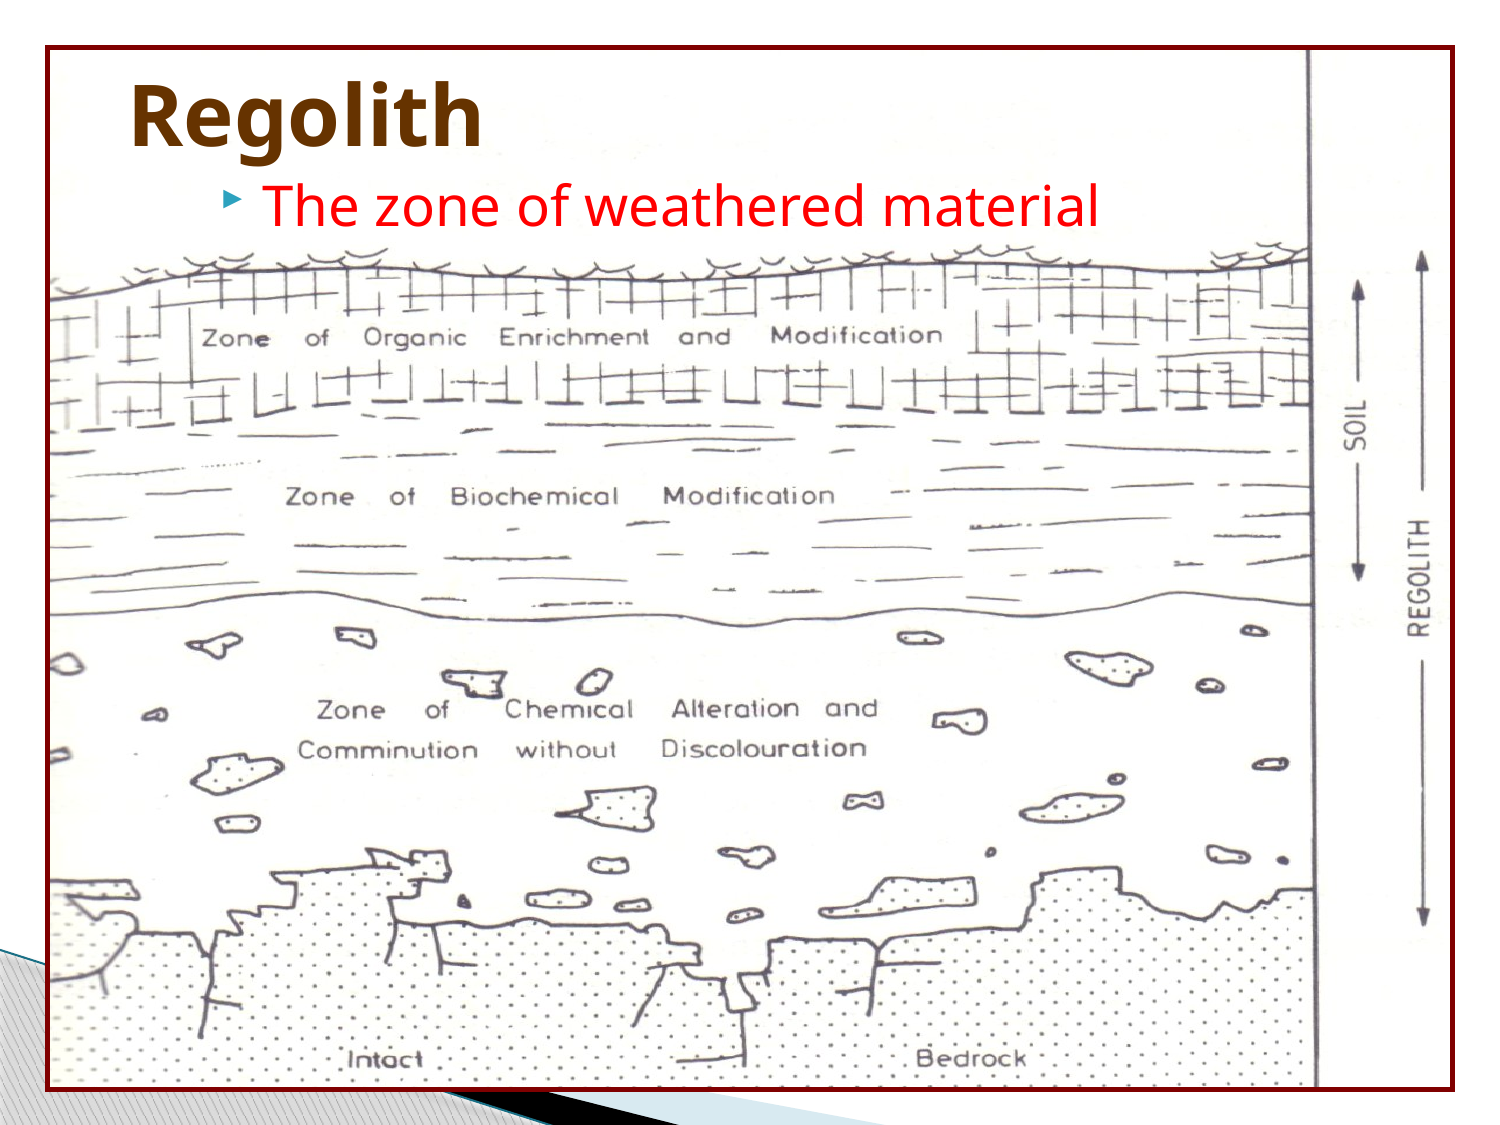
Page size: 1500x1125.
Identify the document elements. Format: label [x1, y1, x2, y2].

picture [49, 49, 1451, 1088]
